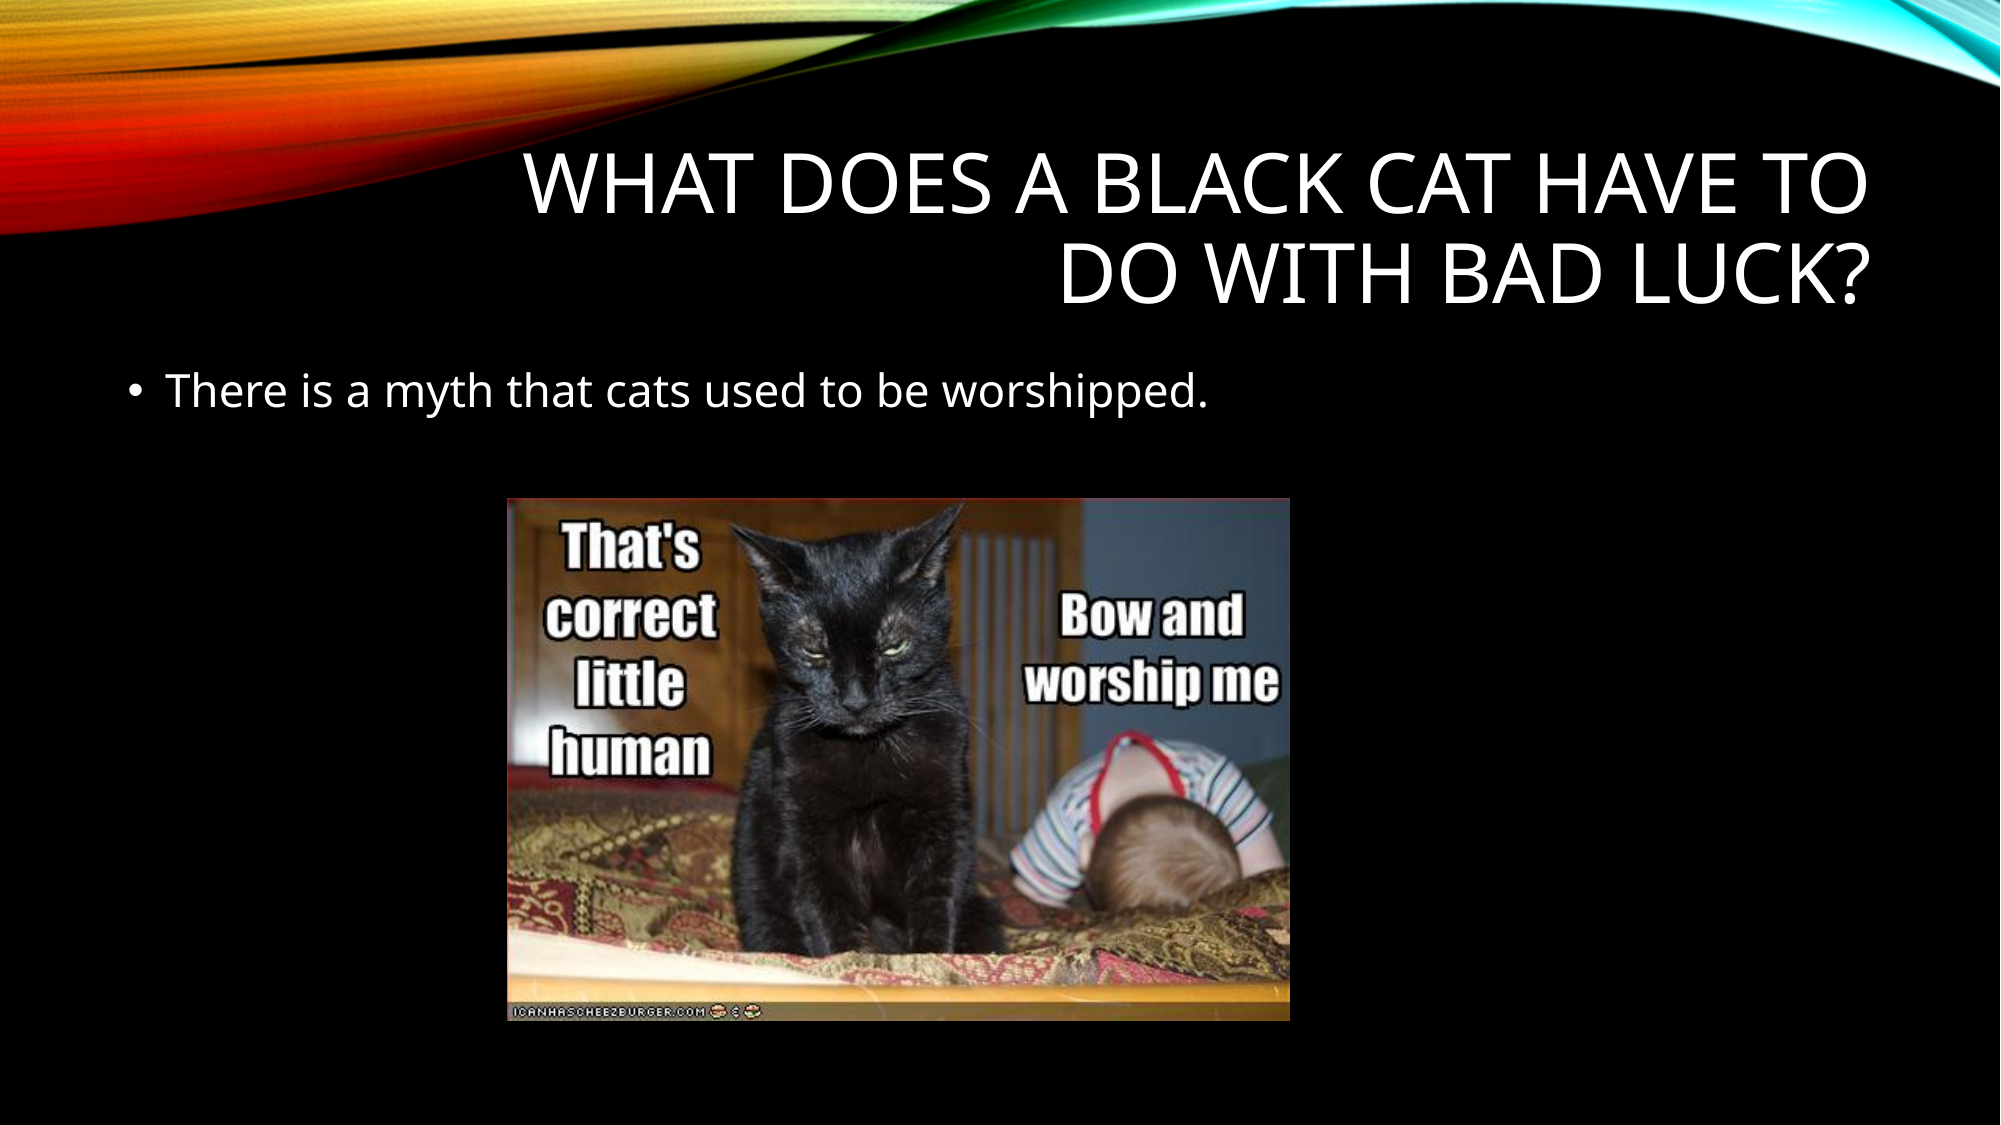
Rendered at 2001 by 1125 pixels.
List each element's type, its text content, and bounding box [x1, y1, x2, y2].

title What does a black cat have to do with bad luck? [474, 125, 1888, 338]
picture [507, 497, 1290, 1021]
picture [0, 0, 2000, 237]
list There is a myth that cats used to be worshipped. [112, 360, 1888, 1021]
